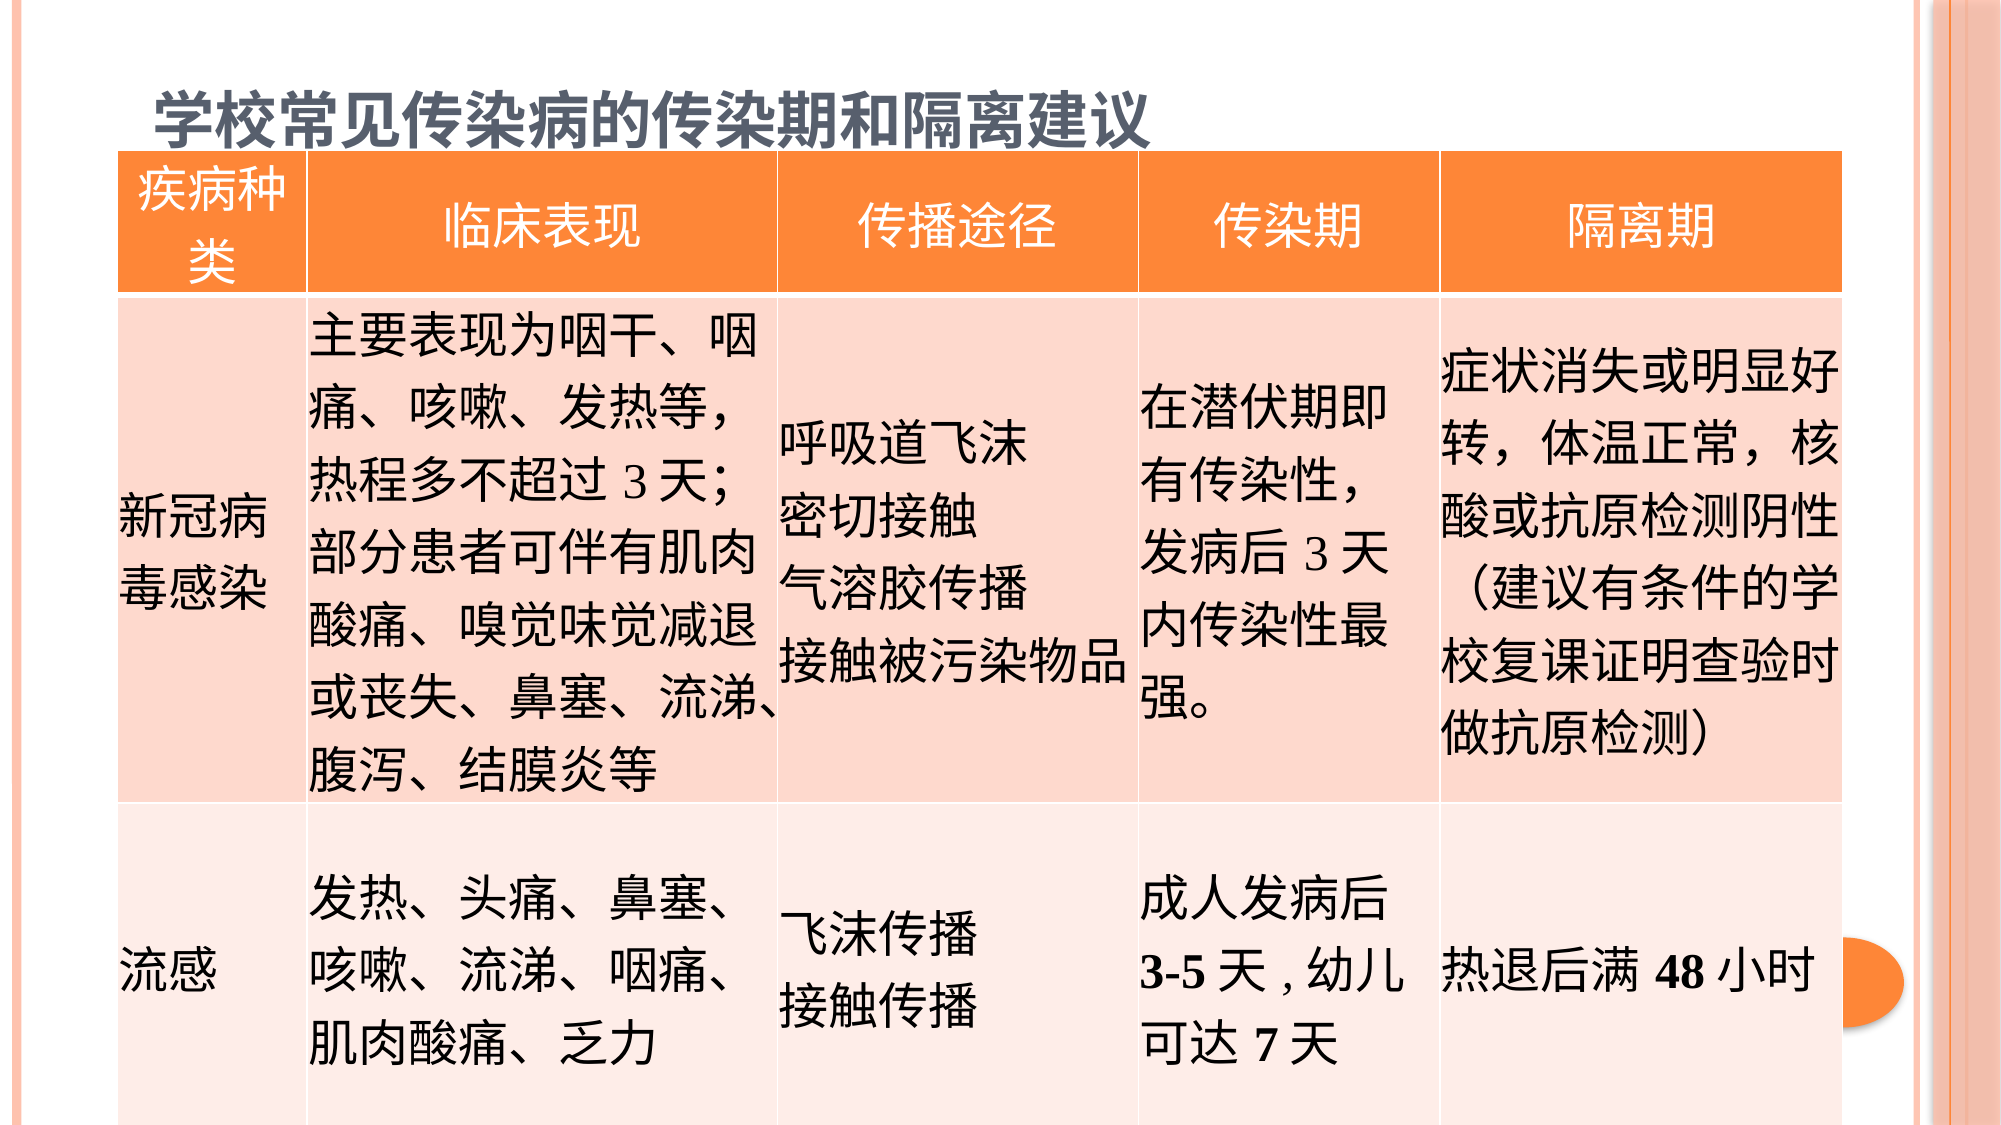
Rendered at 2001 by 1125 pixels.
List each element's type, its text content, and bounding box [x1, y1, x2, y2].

table_header 疾病种类 [118, 151, 306, 292]
table_header 传染期 [1139, 151, 1439, 292]
table_cell 新冠病毒感染 [118, 298, 306, 802]
table_cell 成人发病后3-5天,幼儿可达7天 [1139, 804, 1439, 1125]
table_header 临床表现 [308, 151, 777, 292]
table_cell 症状消失或明显好转，体温正常，核酸或抗原检测阴性（建议有条件的学校复课证明查验时做抗原检测） [1441, 298, 1842, 802]
table_cell 呼吸道飞沫 密切接触 气溶胶传播 接触被污染物品 [778, 298, 1138, 802]
title 学校常见传染病的传染期和隔离建议 [137, 13, 1863, 164]
table_header 传播途径 [778, 151, 1138, 292]
table_cell 流感 [118, 804, 306, 1125]
table_header 隔离期 [1441, 151, 1842, 292]
table_cell 热退后满48小时 [1441, 804, 1842, 1125]
table_cell 发热、头痛、鼻塞、咳嗽、流涕、咽痛、肌肉酸痛、乏力 [308, 804, 777, 1125]
table_cell 飞沫传播 接触传播 [778, 804, 1138, 1125]
table_cell 主要表现为咽干、咽痛、咳嗽、发热等，热程多不超过3天；部分患者可伴有肌肉酸痛、嗅觉味觉减退或丧失、鼻塞、流涕、腹泻、结膜炎等 [308, 298, 777, 802]
table_cell 在潜伏期即有传染性，发病后3天内传染性最强。 [1139, 298, 1439, 802]
